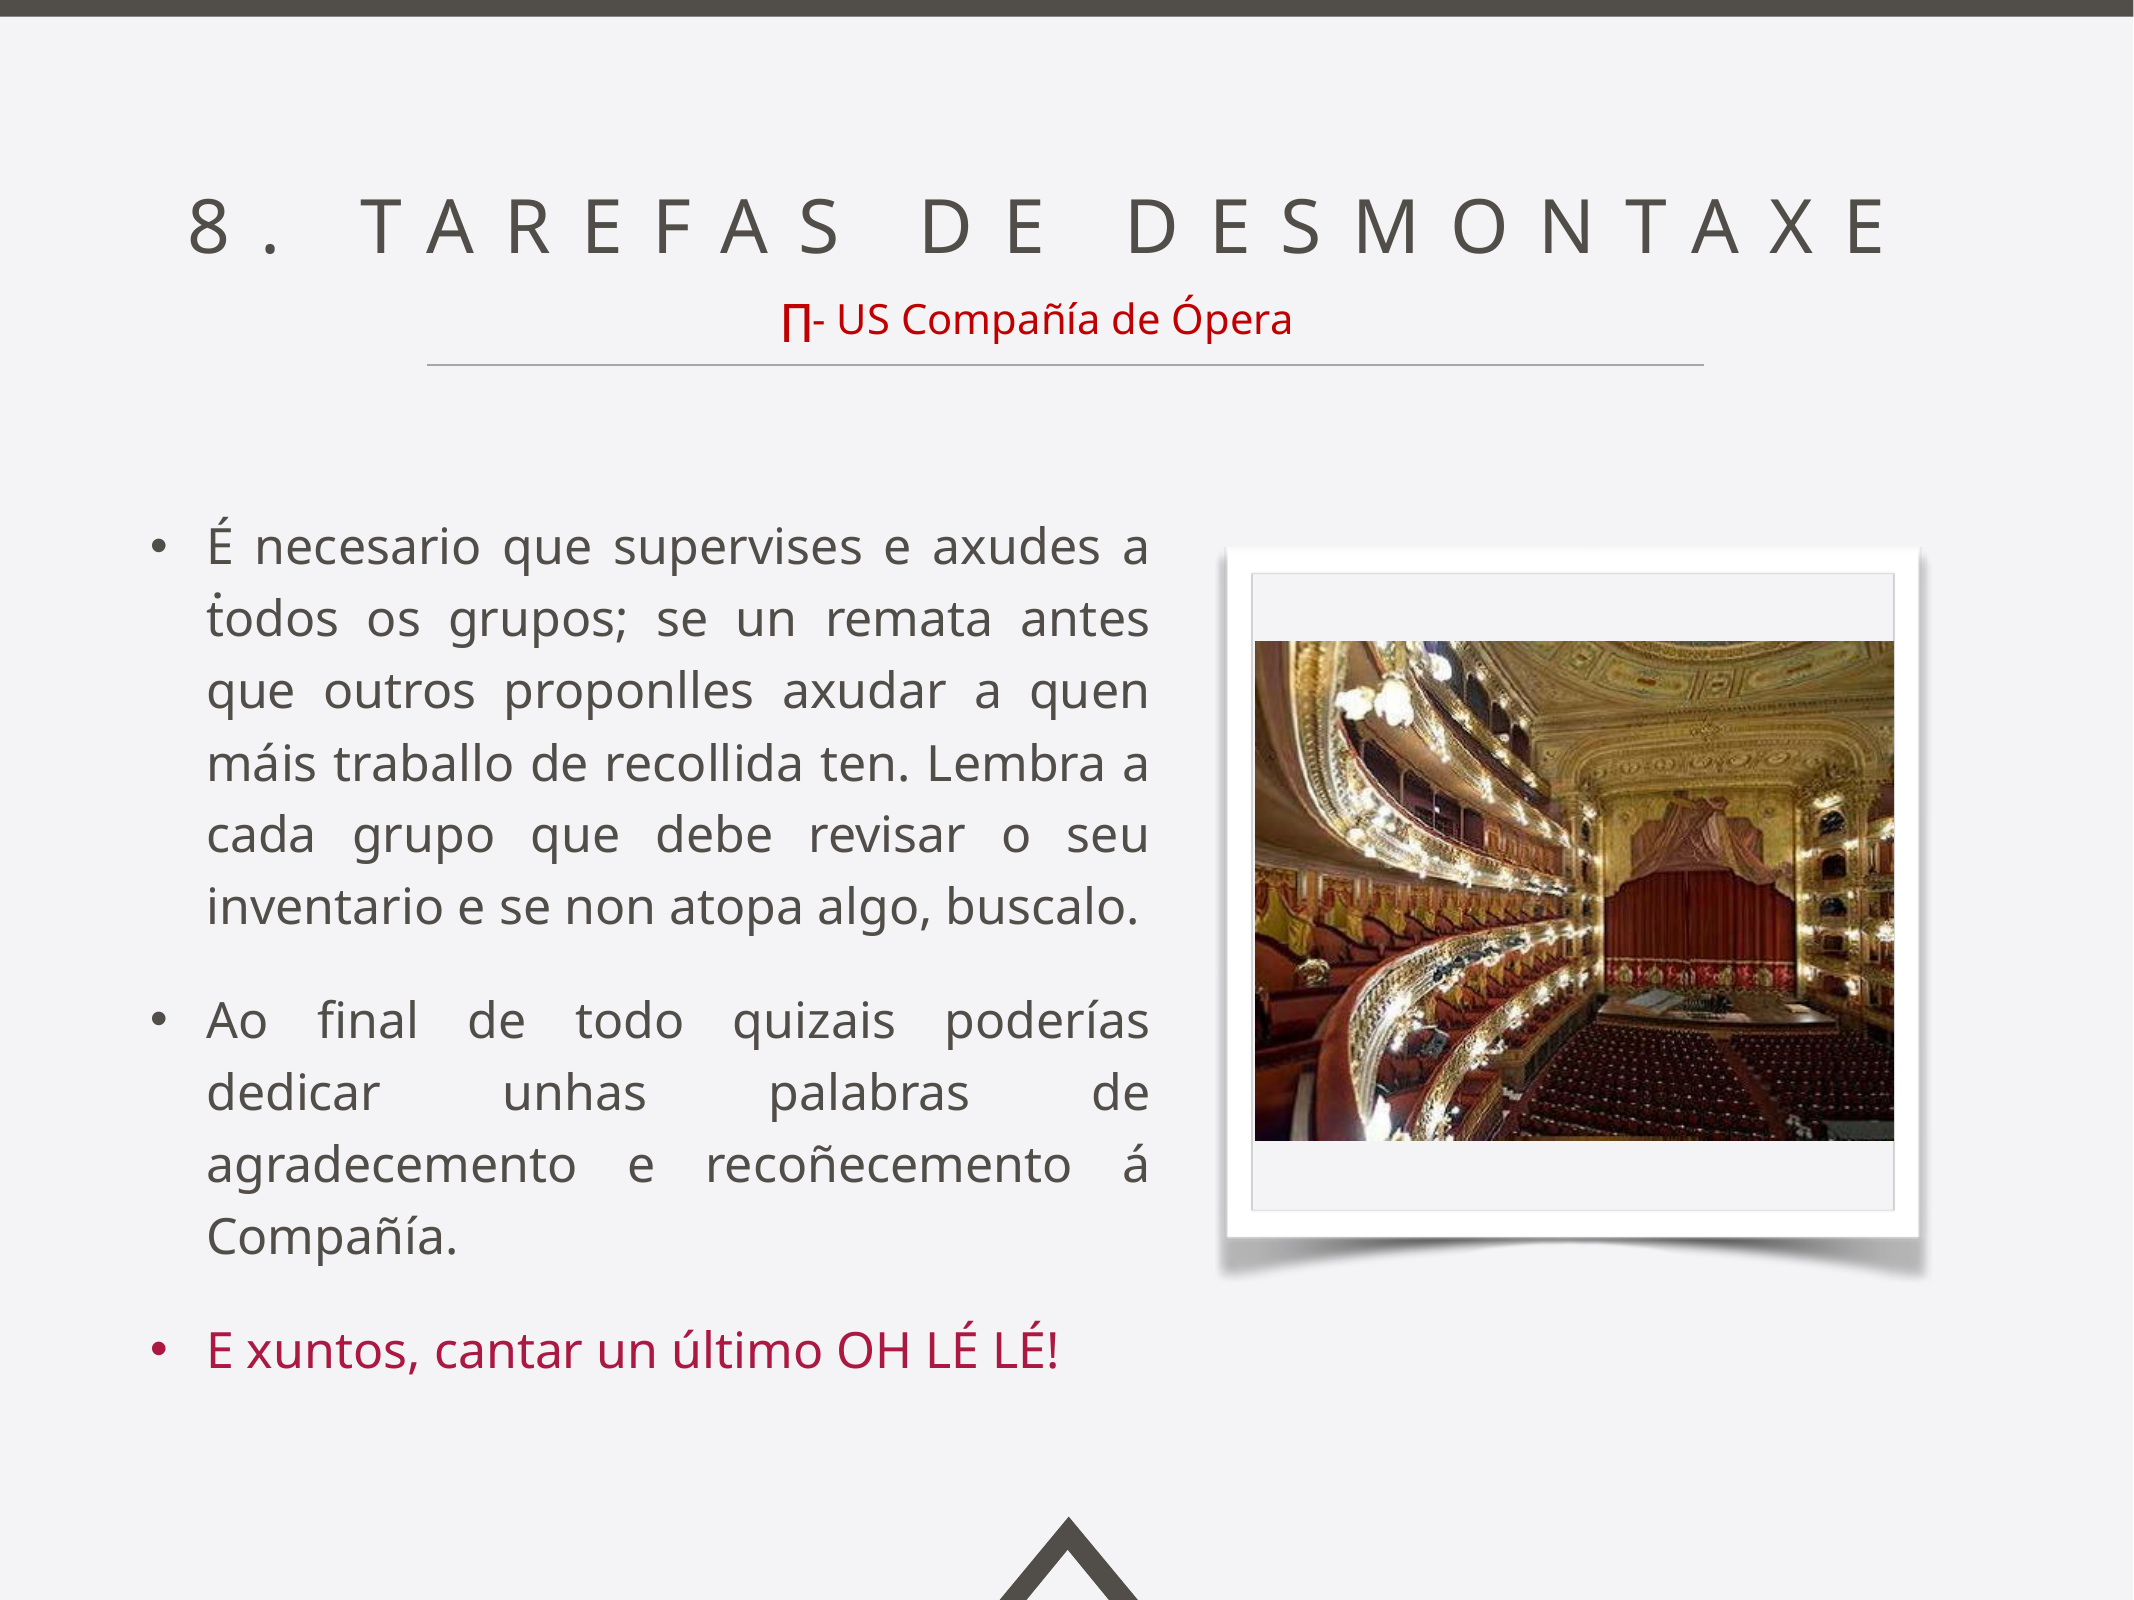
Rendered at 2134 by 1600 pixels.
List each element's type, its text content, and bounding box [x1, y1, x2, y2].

title 8. tarefas de desmontaxe [149, 135, 1926, 270]
list ∏- US Compañía de Ópera [397, 292, 1678, 361]
list É necesario que supervises e axudes a todos os grupos; se un remata antes que outros proponlles axudar a quen máis traballo de recollida ten. Lembra a cada grupo que debe revisar o seu inventario e se non atopa algo, buscalo. Ao final de todo quizais poderías dedicar unhas palabras de agradecemento e recoñecemento á Compañía. E xuntos, cantar un último OH LÉ LÉ! [149, 502, 1152, 1494]
picture [1215, 547, 1932, 1286]
